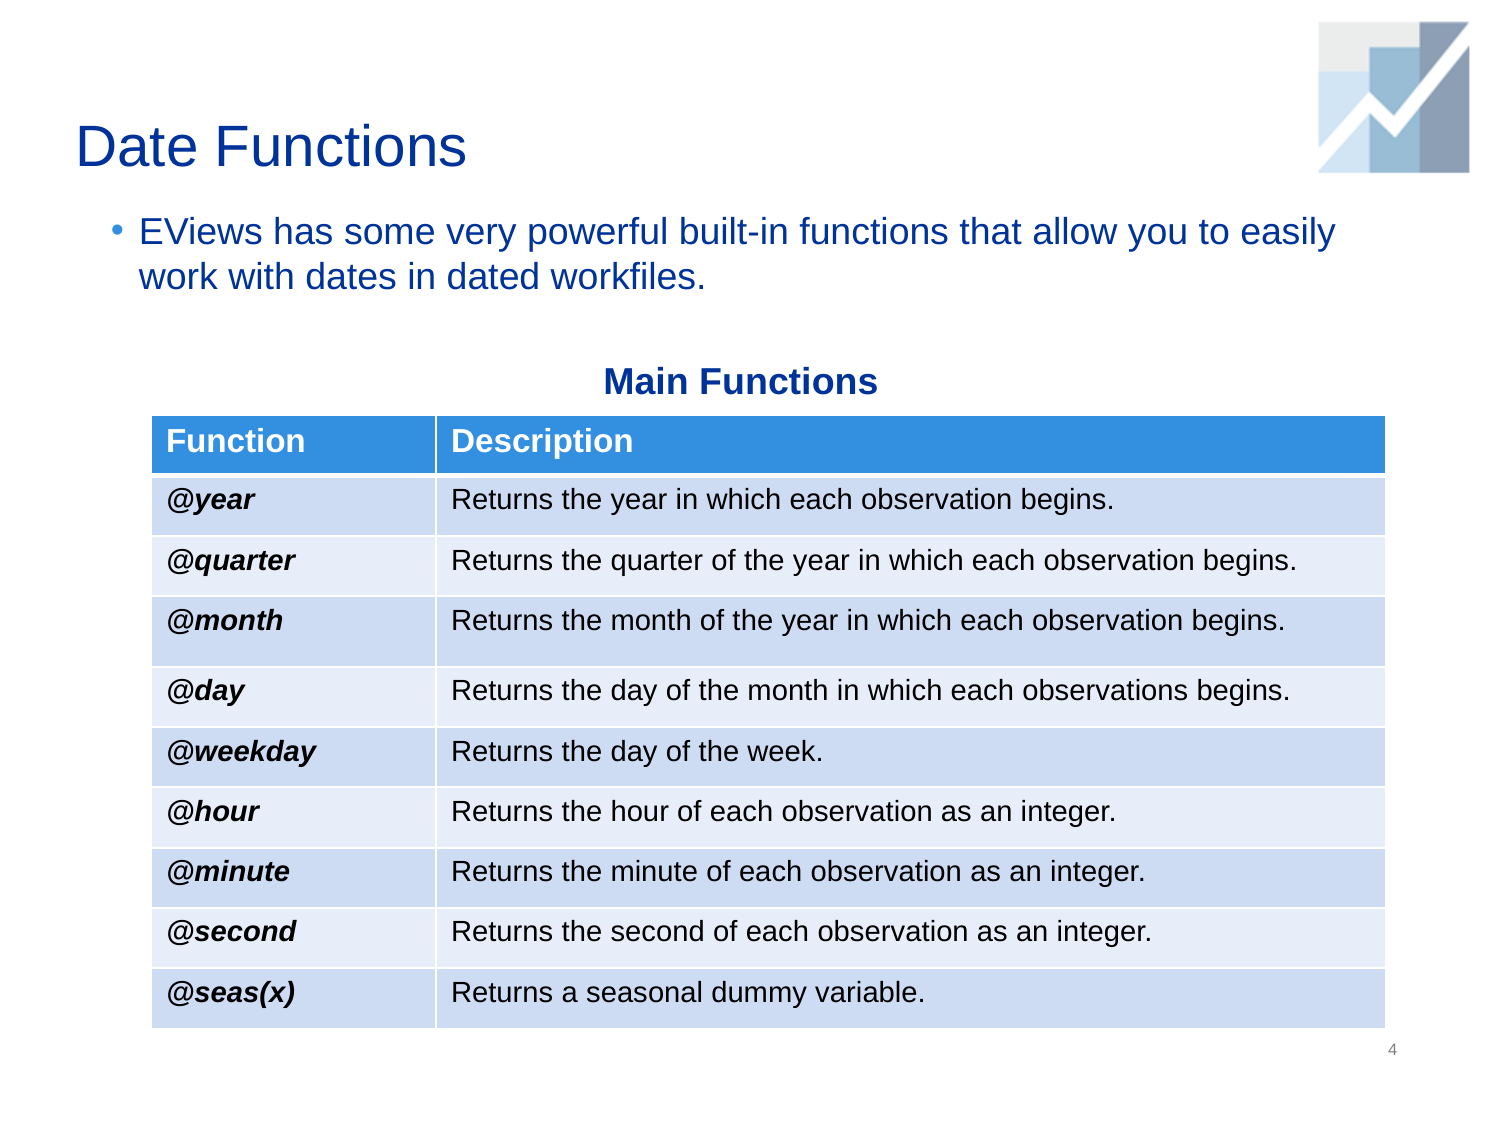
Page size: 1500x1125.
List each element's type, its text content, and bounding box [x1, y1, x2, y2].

table_cell Returns the second of each observation as an integer. [437, 909, 1385, 967]
table_cell Returns the quarter of the year in which each observation begins. [437, 537, 1385, 595]
table_cell @hour [152, 788, 435, 847]
table_cell Returns the minute of each observation as an integer. [437, 849, 1385, 907]
table_cell @day [152, 668, 435, 726]
slide_number 4 [1262, 1015, 1413, 1067]
table_cell Returns the day of the week. [437, 728, 1385, 786]
table_cell @year [152, 478, 435, 535]
table_cell @weekday [152, 728, 435, 786]
text_box Date Functions [60, 0, 1295, 186]
list EViews has some very powerful built-in functions that allow you to easily work with dates in dated workfiles. Main Functions [95, 199, 1397, 436]
table_cell @second [152, 909, 435, 967]
table_cell Returns the hour of each observation as an integer. [437, 788, 1385, 847]
table_cell @seas(x) [152, 969, 435, 1028]
table_cell @quarter [152, 537, 435, 595]
table_header Function [152, 416, 435, 473]
table_cell Returns the year in which each observation begins. [437, 478, 1385, 535]
table_cell Returns the day of the month in which each observations begins. [437, 668, 1385, 726]
table_cell Returns the month of the year in which each observation begins. [437, 597, 1385, 666]
table_cell @minute [152, 849, 435, 907]
table_cell @month [152, 597, 435, 666]
picture [1300, 11, 1479, 181]
table_cell Returns a seasonal dummy variable. [437, 969, 1385, 1028]
table_header Description [437, 416, 1385, 473]
